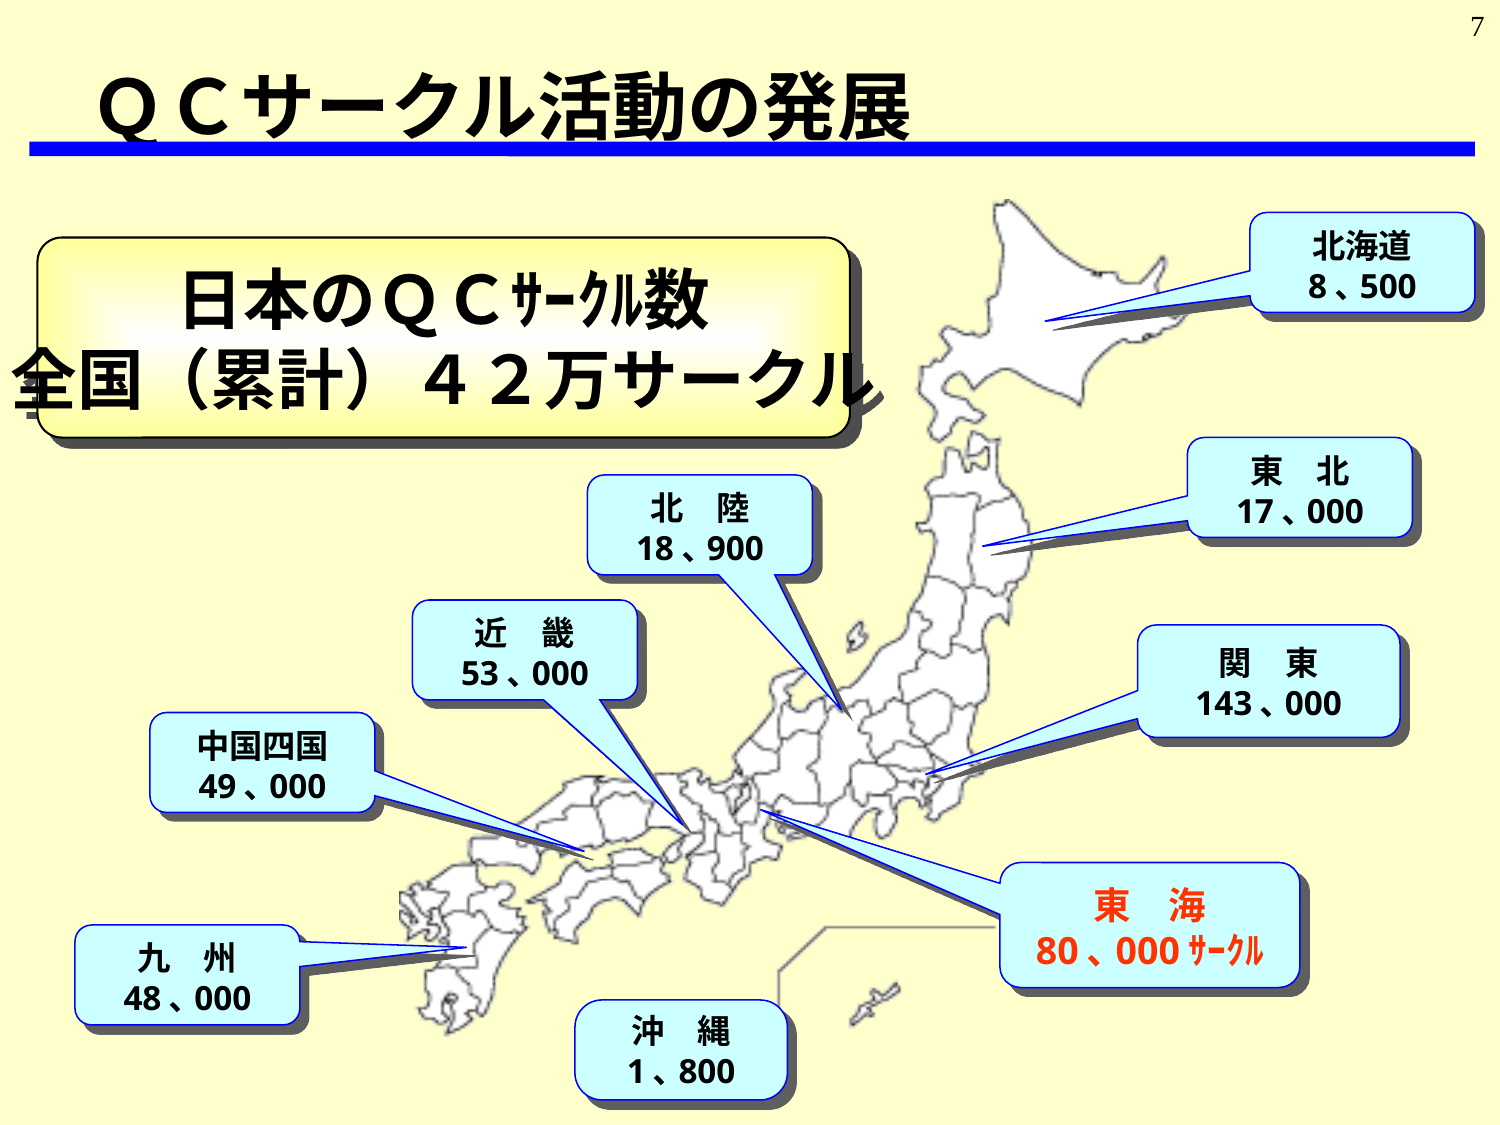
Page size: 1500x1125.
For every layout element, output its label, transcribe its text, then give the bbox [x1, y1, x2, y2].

slide_number 7 [1187, 0, 1500, 75]
text_box 日本のＱＣｻｰｸﾙ数 全国（累計）４２万サークル [37, 237, 69, 438]
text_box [74, 199, 1476, 1101]
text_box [29, 51, 1476, 158]
